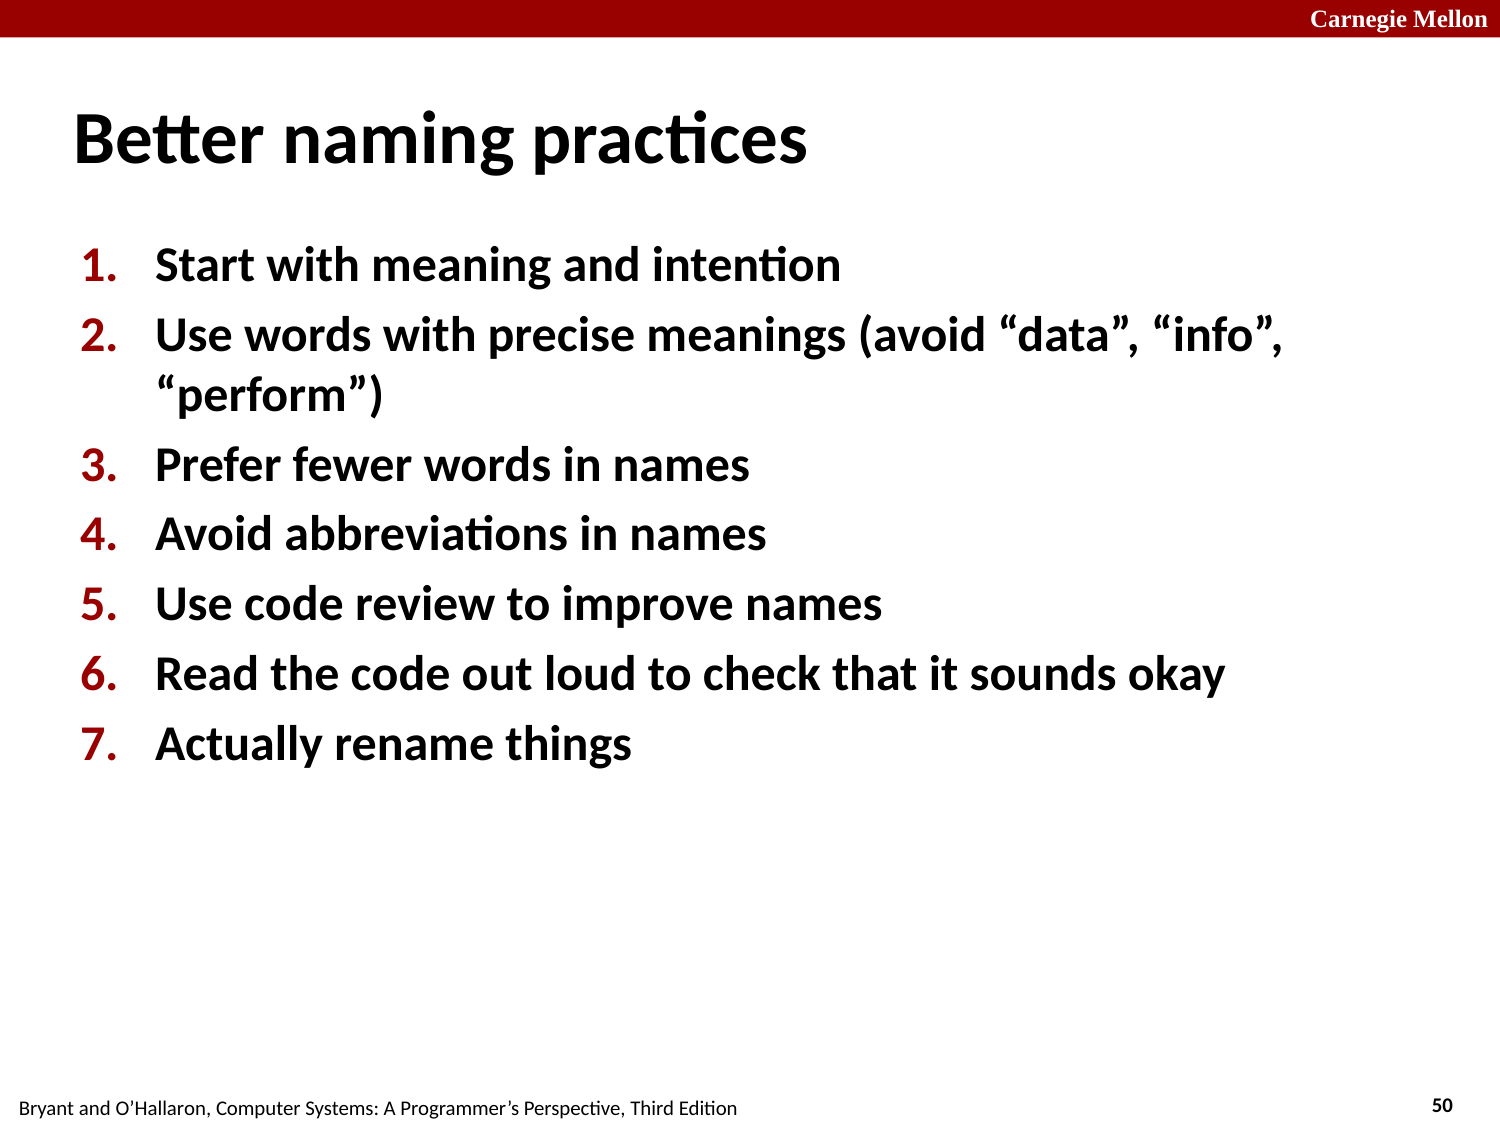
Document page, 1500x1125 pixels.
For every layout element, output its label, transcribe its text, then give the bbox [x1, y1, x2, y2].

list Start with meaning and intention Use words with precise meanings (avoid “data”, “info”, “perform”) Prefer fewer words in names Avoid abbreviations in names Use code review to improve names Read the code out loud to check that it sounds okay Actually rename things [64, 223, 1361, 1040]
title Better naming practices [58, 71, 1305, 197]
